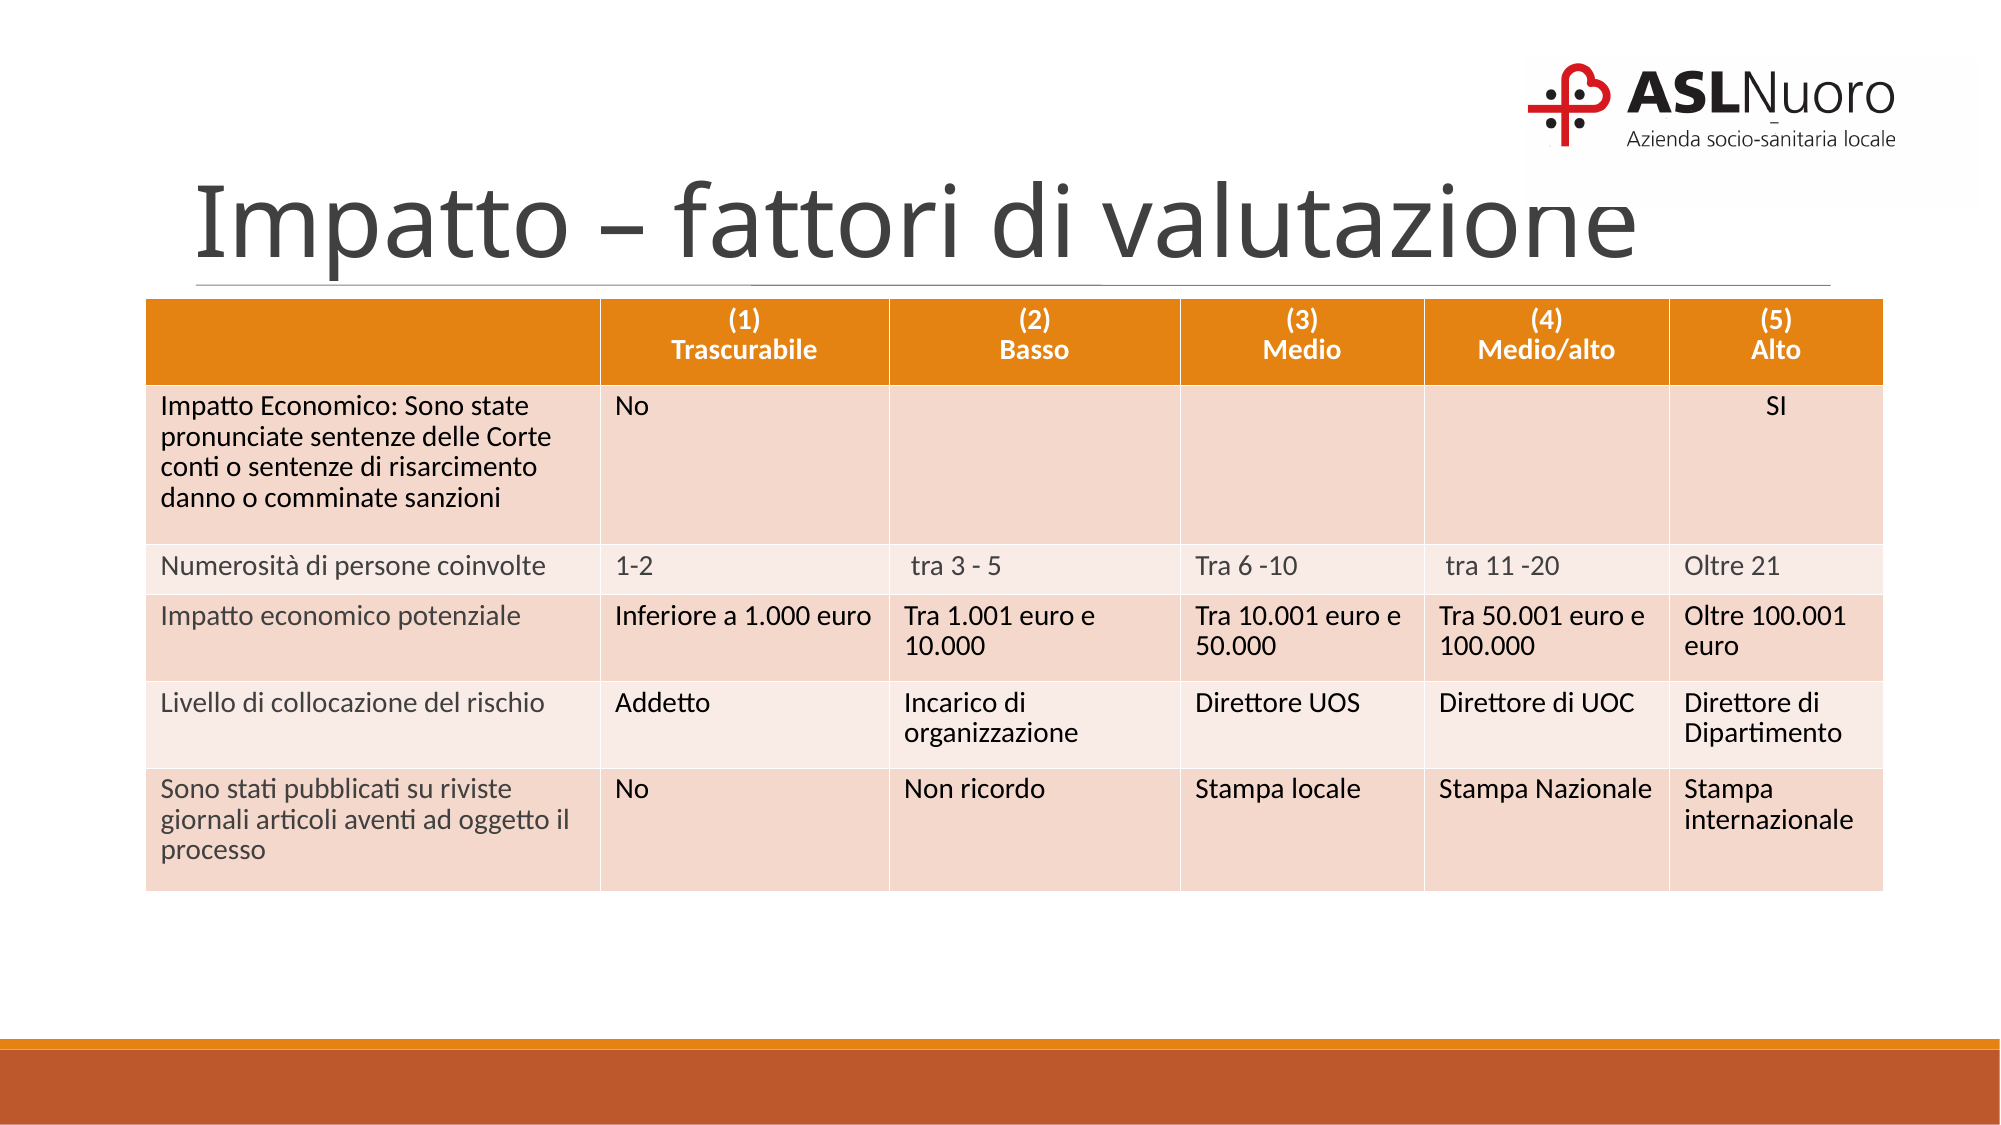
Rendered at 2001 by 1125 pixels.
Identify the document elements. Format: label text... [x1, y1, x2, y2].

table_cell Impatto economico potenziale [146, 595, 600, 681]
table_cell tra 11 -20 [1425, 545, 1669, 594]
table_cell Tra 10.001 euro e 50.000 [1181, 595, 1424, 681]
text_box Impatto – fattori di valutazione [179, 47, 1830, 285]
table_cell [1181, 386, 1424, 544]
table_cell Stampa internazionale [1670, 769, 1883, 891]
table_header (5) Alto [1670, 299, 1883, 385]
table_header (1) Trascurabile [601, 299, 889, 385]
table_header (4) Medio/alto [1425, 299, 1669, 385]
table_cell [1425, 386, 1669, 544]
table_cell Addetto [601, 682, 889, 768]
table_cell Inferiore a 1.000 euro [601, 595, 889, 681]
table_cell Numerosità di persone coinvolte [146, 545, 600, 594]
table_cell Oltre 21 [1670, 545, 1883, 594]
table_cell Direttore di UOC [1425, 682, 1669, 768]
table_cell Livello di collocazione del rischio [146, 682, 600, 768]
table_cell tra 3 - 5 [890, 545, 1180, 594]
table_cell Sono stati pubblicati su riviste giornali articoli aventi ad oggetto il processo [146, 769, 600, 891]
table_cell Stampa Nazionale [1425, 769, 1669, 891]
table_cell No [601, 769, 889, 891]
table_cell Incarico di organizzazione [890, 682, 1180, 768]
table_cell [890, 386, 1180, 544]
picture [1524, 58, 1979, 207]
table_cell 1-2 [601, 545, 889, 594]
table_cell Non ricordo [890, 769, 1180, 891]
table_cell Direttore di Dipartimento [1670, 682, 1883, 768]
table_header (3) Medio [1181, 299, 1424, 385]
table_cell Tra 50.001 euro e 100.000 [1425, 595, 1669, 681]
table_cell Impatto Economico: Sono state pronunciate sentenze delle Corte conti o sentenze di risarcimento danno o comminate sanzioni [146, 386, 600, 544]
table_cell Tra 1.001 euro e 10.000 [890, 595, 1180, 681]
table_header [146, 299, 600, 385]
table_header (2) Basso [890, 299, 1180, 385]
table_cell SI [1670, 386, 1883, 544]
table_cell Tra 6 -10 [1181, 545, 1424, 594]
table_cell Direttore UOS [1181, 682, 1424, 768]
table_cell No [601, 386, 889, 544]
table_cell Oltre 100.001 euro [1670, 595, 1883, 681]
table_cell Stampa locale [1181, 769, 1424, 891]
